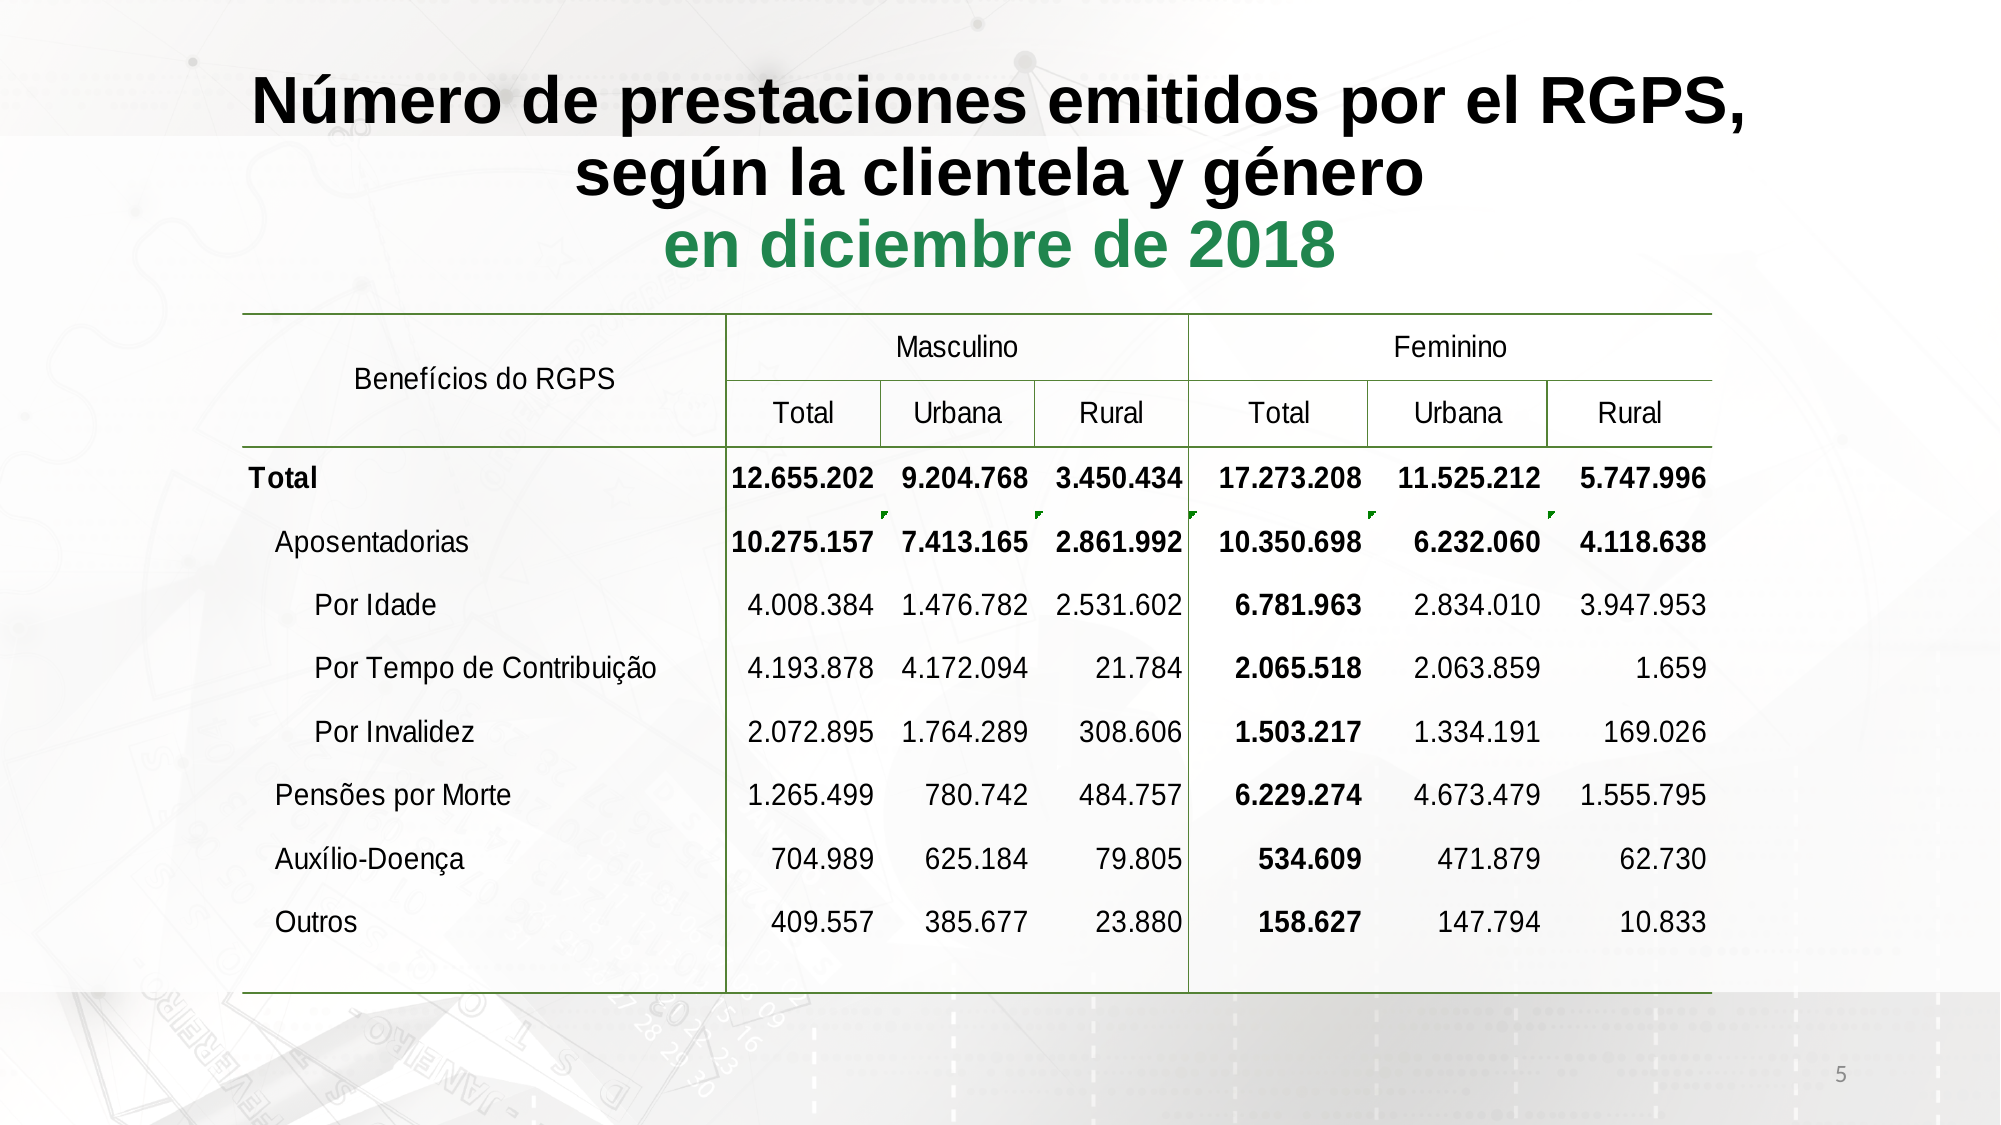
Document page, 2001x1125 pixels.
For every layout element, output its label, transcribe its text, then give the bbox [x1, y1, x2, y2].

picture [0, 0, 2000, 136]
slide_number 5 [1412, 1042, 1863, 1103]
title Número de prestaciones emitidos por el RGPS, según la clientela y género en diciembre de 2018 [137, 64, 1863, 283]
picture [0, 313, 2000, 1125]
